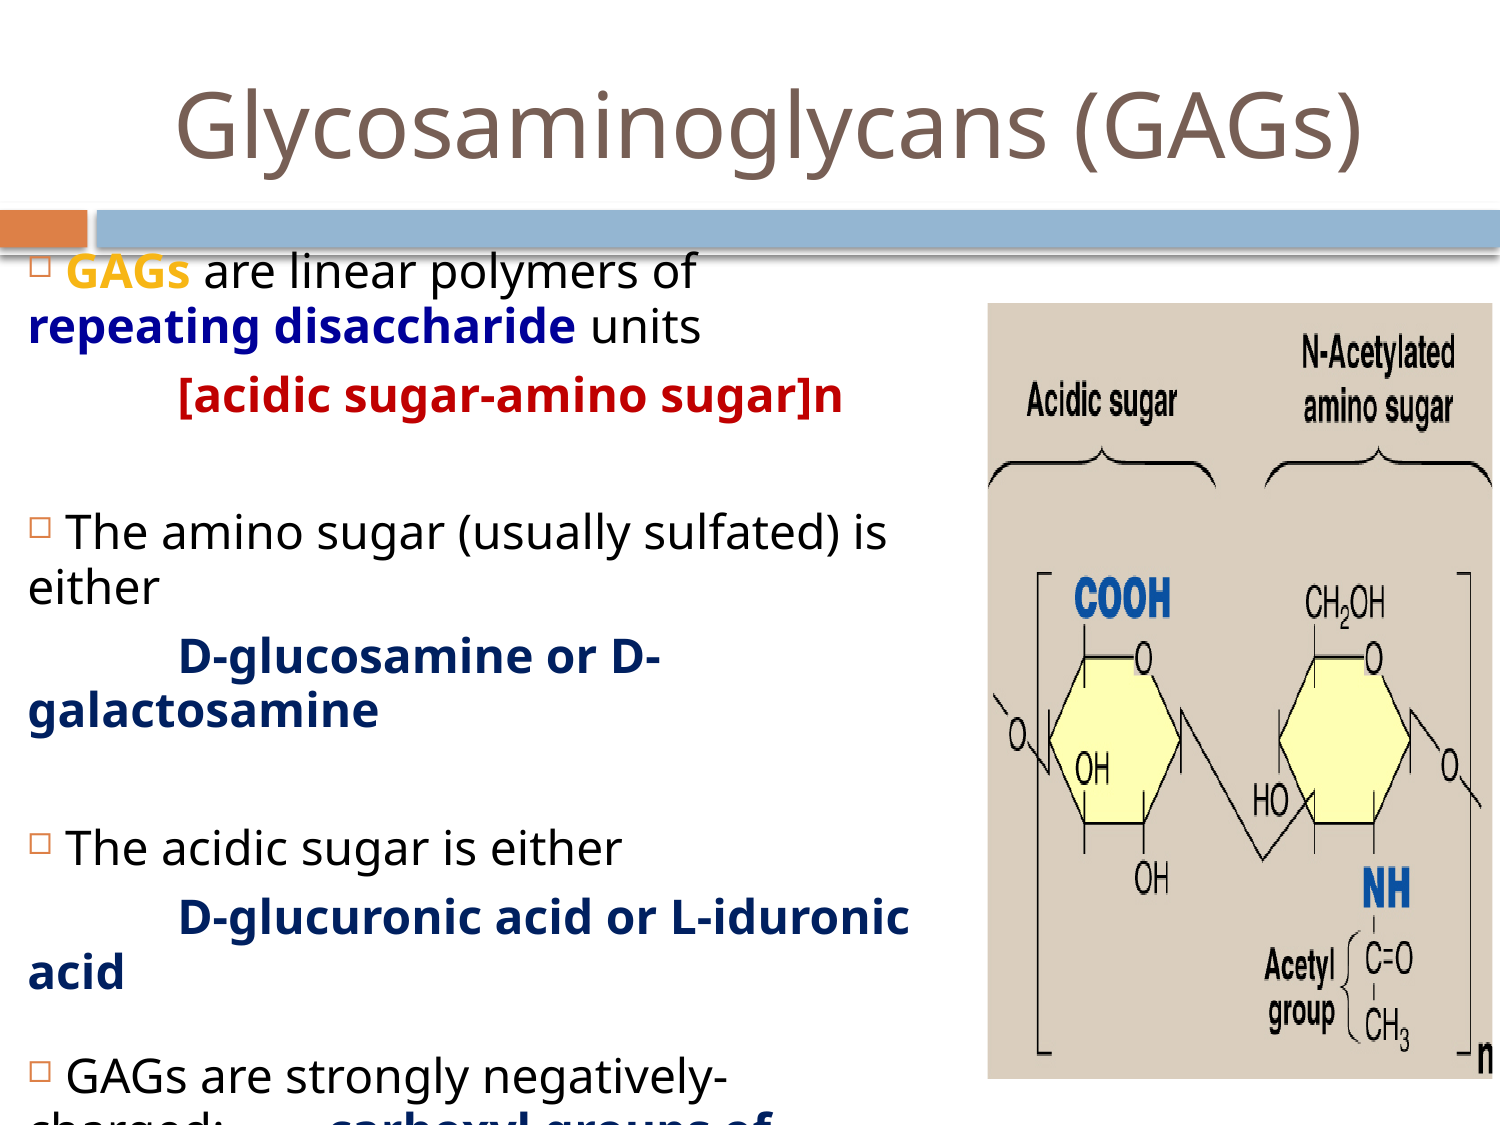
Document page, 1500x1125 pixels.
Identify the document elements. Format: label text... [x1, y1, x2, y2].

picture [987, 302, 1493, 1079]
list GAGs are linear polymers of repeating disaccharide units [acidic sugar-amino sugar]n The amino sugar (usually sulfated) is either D-glucosamine or D-galactosamine The acidic sugar is either D-glucuronic acid or L-iduronic acid GAGs are strongly negatively-charged: carboxyl groups of acidic sugars Sulfate groups [12, 237, 938, 1125]
title Glycosaminoglycans (GAGs) [99, 40, 1438, 204]
